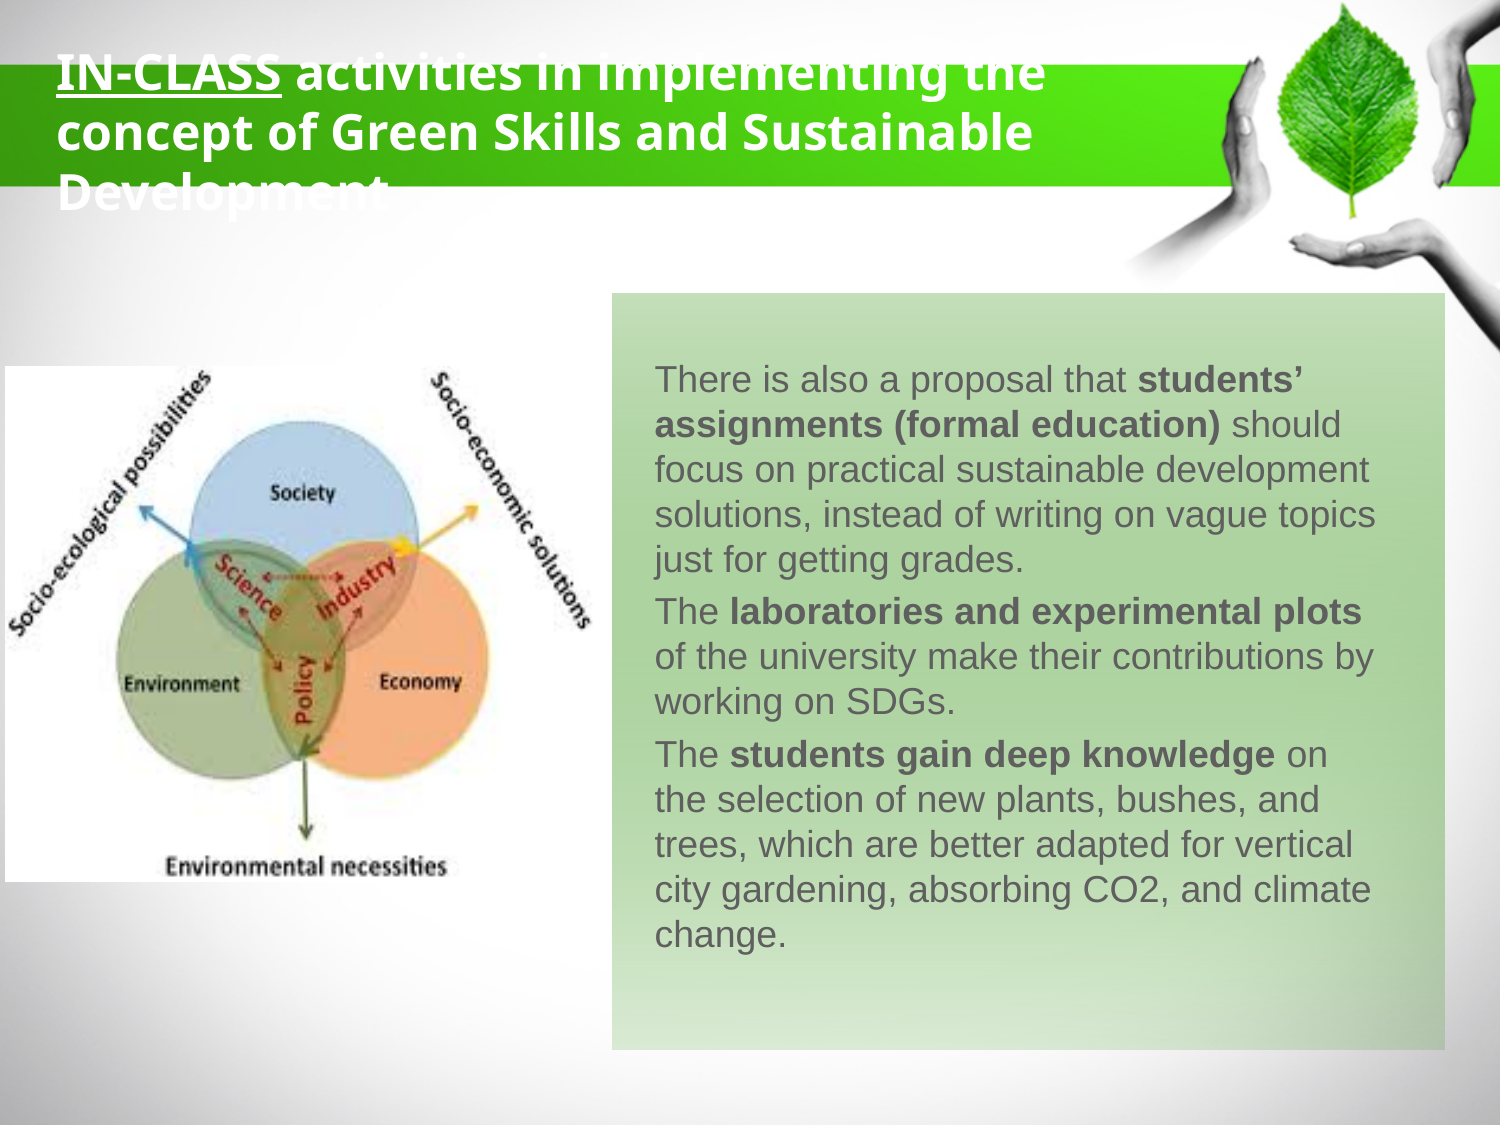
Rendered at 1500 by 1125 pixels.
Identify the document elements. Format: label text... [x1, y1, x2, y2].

picture [0, 0, 1500, 1125]
title IN-CLASS activities in implementing the concept of Green Skills and Sustainable Development [41, 71, 1179, 190]
text_box [612, 293, 1445, 1050]
list There is also a proposal that students’ assignments (formal education) should focus on practical sustainable development solutions, instead of writing on vague topics just for getting grades. The laboratories and experimental plots of the university make their contributions by working on SDGs. The students gain deep knowledge on the selection of new plants, bushes, and trees, which are better adapted for vertical city gardening, absorbing CO2, and climate change. [639, 347, 1400, 1047]
